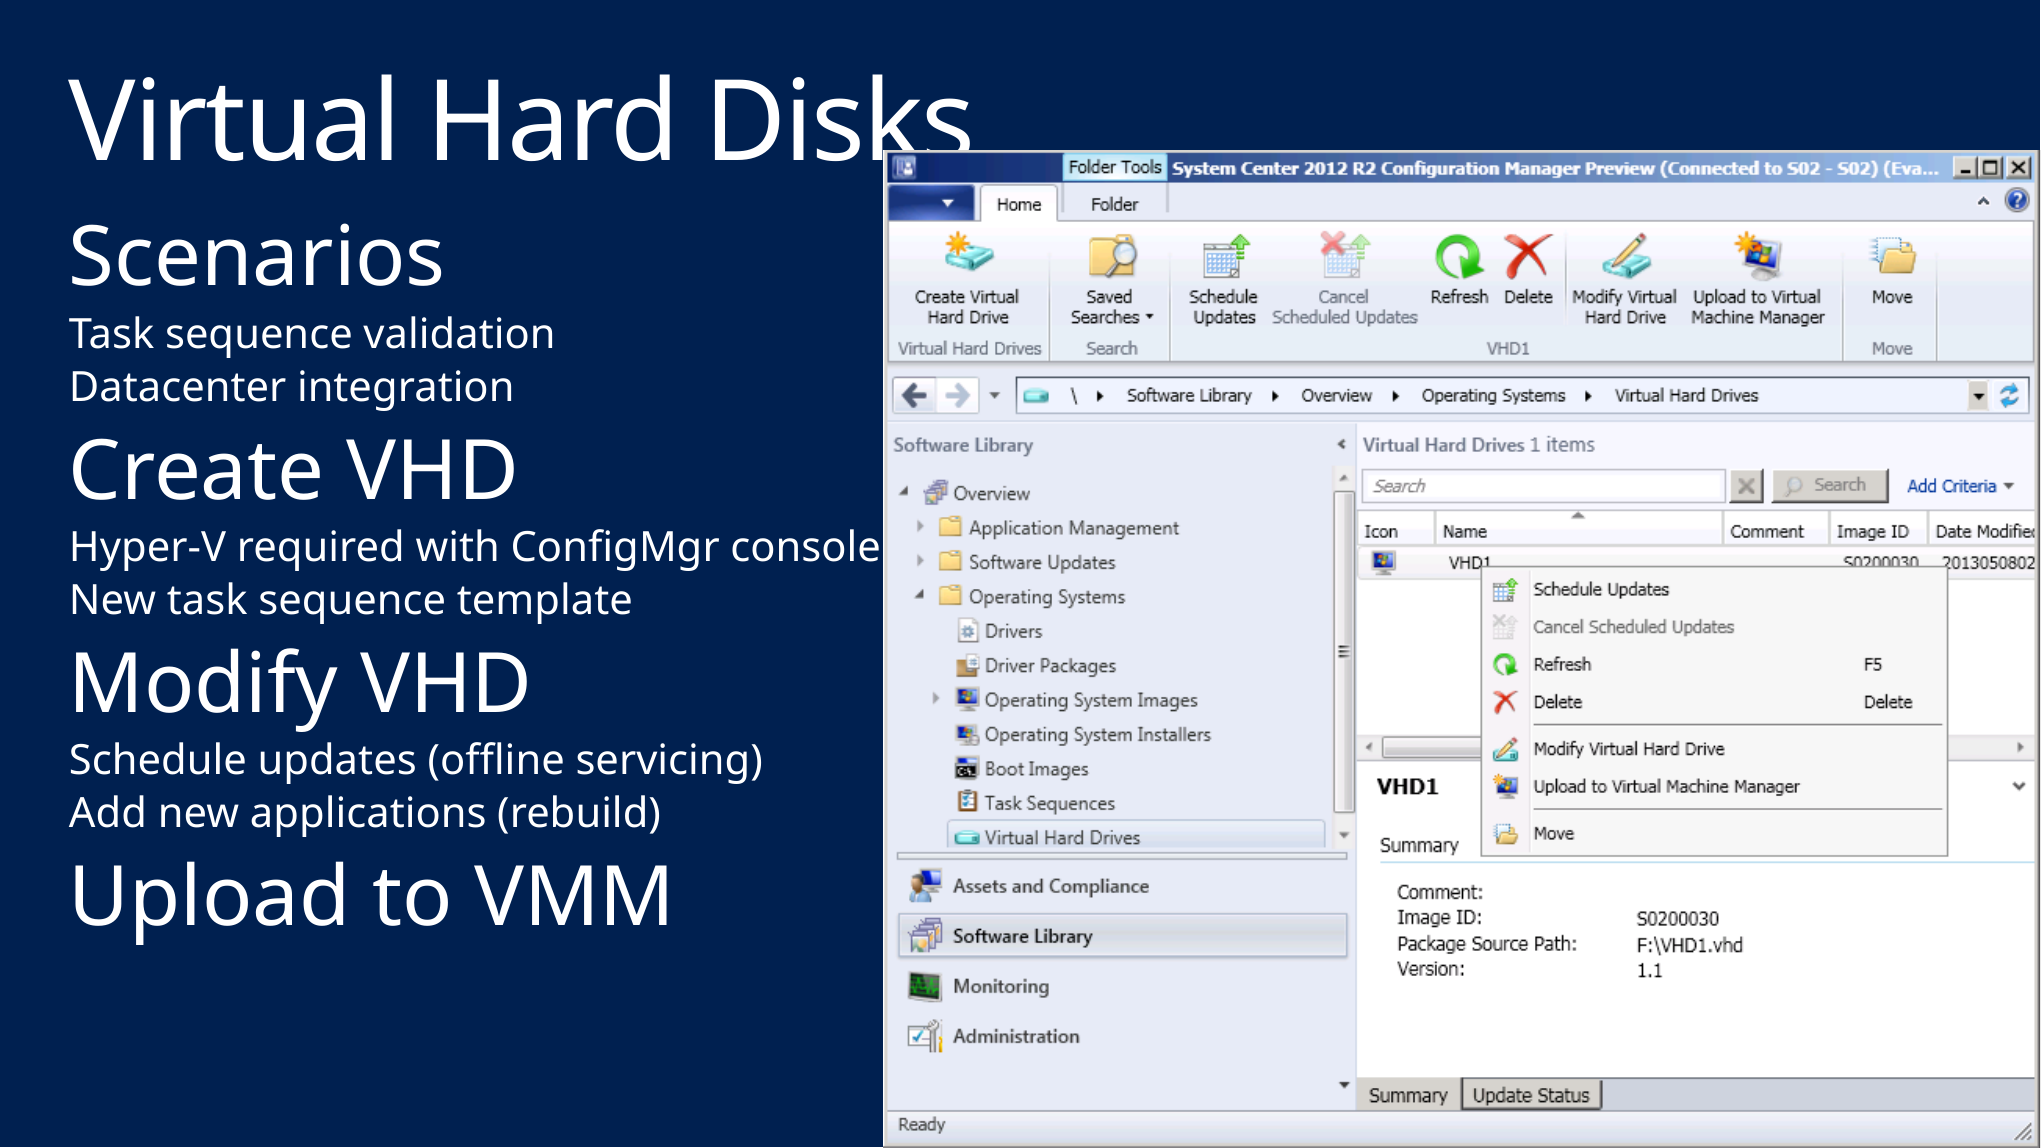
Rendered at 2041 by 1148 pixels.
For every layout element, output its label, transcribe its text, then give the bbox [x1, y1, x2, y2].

picture [883, 150, 2041, 1148]
list Scenarios Task sequence validation Datacenter integration Create VHD Hyper-V required with ConfigMgr console New task sequence template Modify VHD Schedule updates (offline servicing) Add new applications (rebuild) Upload to VMM [45, 198, 883, 987]
title Virtual Hard Disks [45, 48, 1996, 198]
